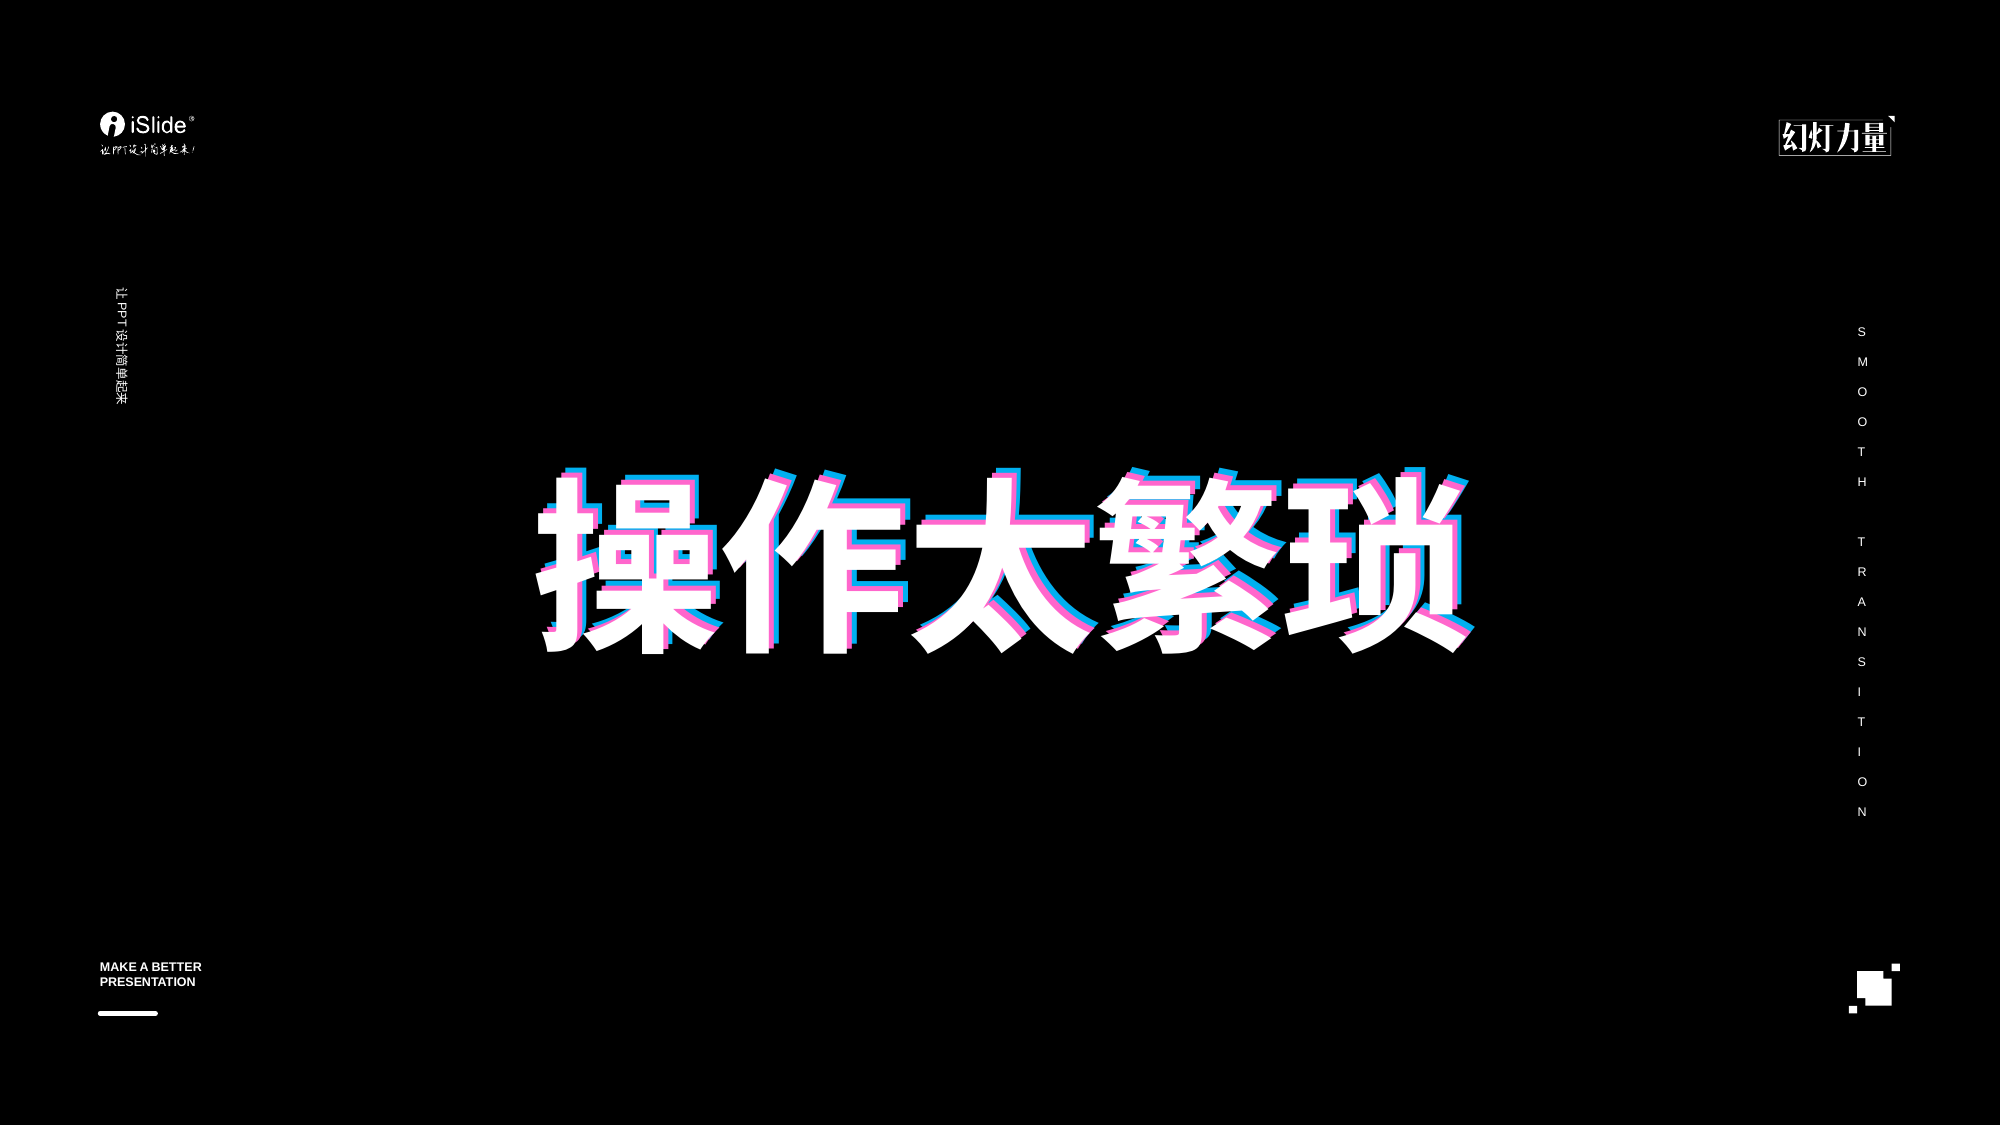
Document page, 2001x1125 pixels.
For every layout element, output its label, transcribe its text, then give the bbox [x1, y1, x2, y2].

text_box 操作太繁琐 [211, 405, 1788, 719]
text_box 操作太繁琐 [216, 401, 1793, 715]
text_box 操作太繁琐 [221, 396, 1798, 710]
